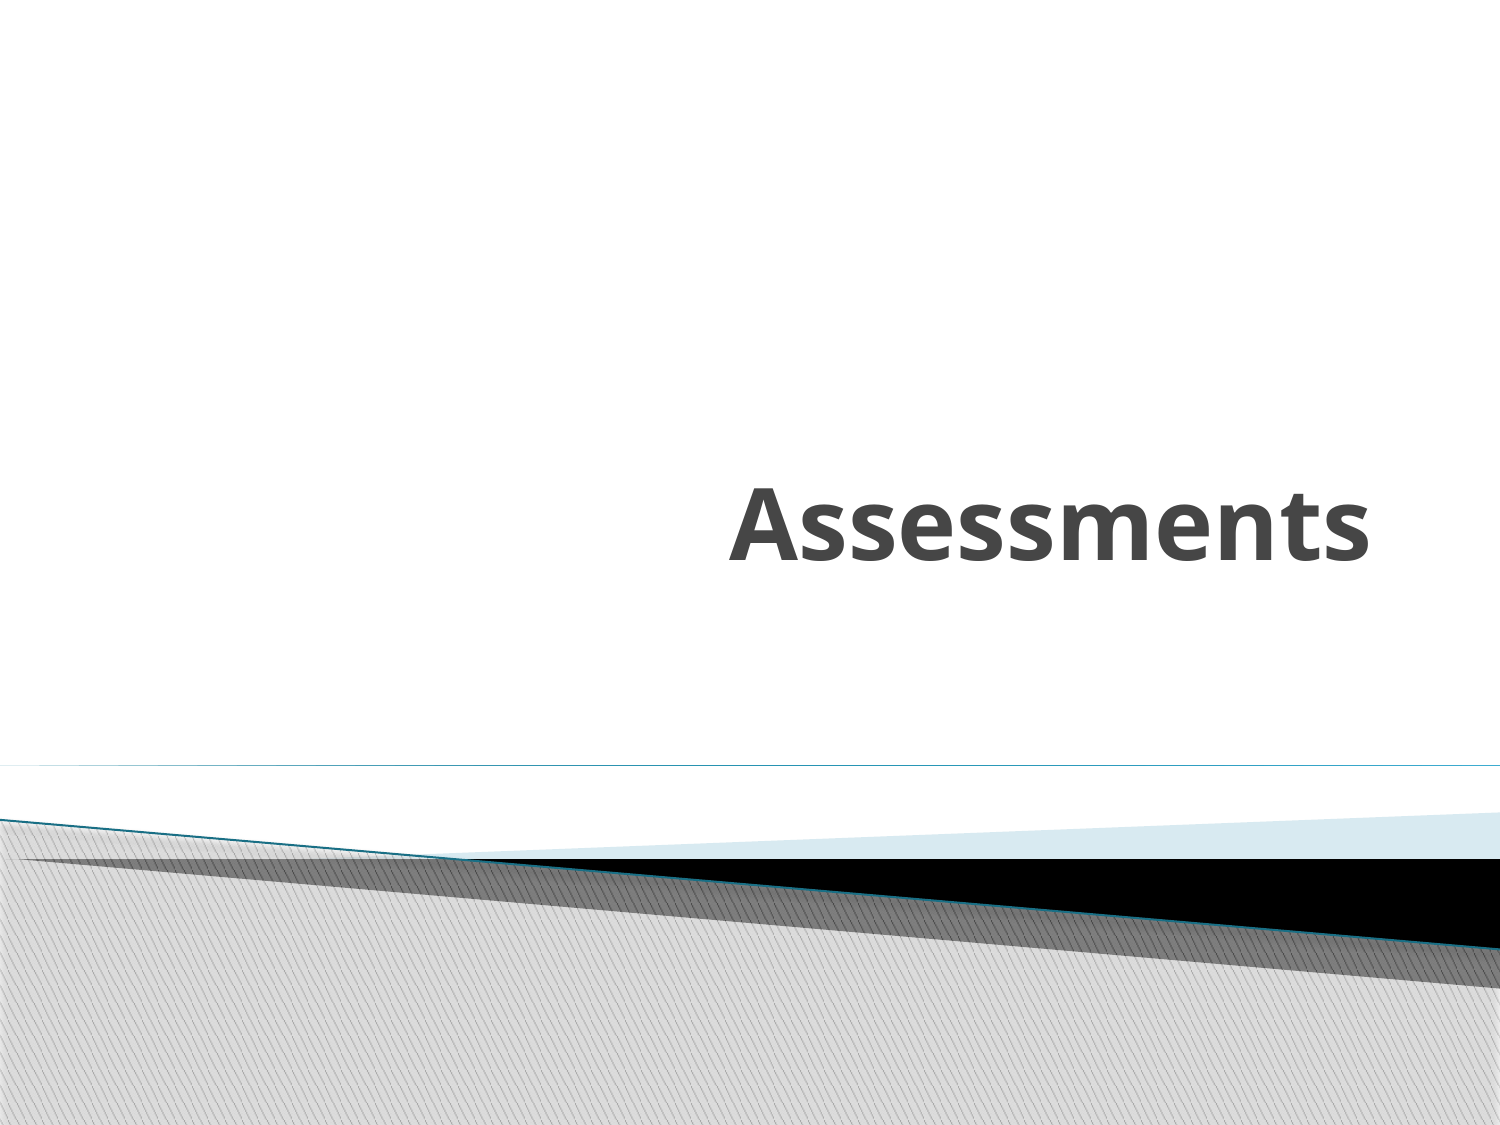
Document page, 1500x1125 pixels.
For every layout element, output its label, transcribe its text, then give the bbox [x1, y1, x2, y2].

picture [5, 859, 1500, 989]
title Assessments [112, 287, 1388, 588]
